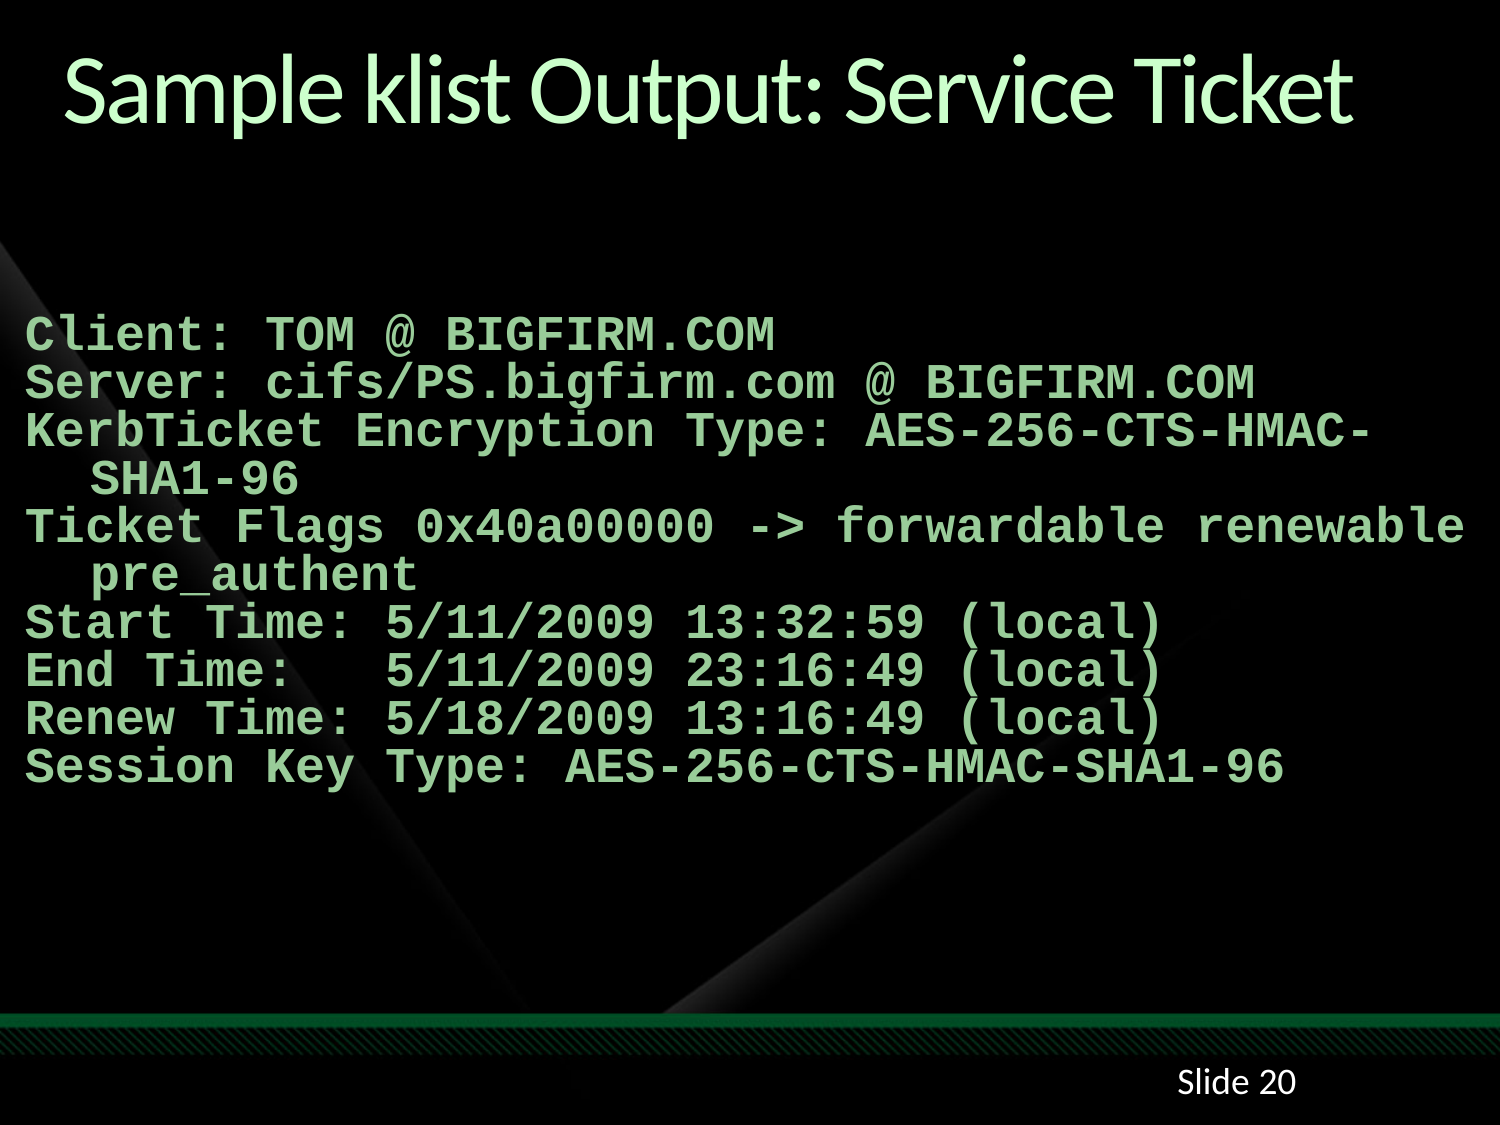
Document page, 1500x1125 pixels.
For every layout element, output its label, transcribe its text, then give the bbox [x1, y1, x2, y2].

list Client: TOM @ BIGFIRM.COM Server: cifs/PS.bigfirm.com @ BIGFIRM.COM KerbTicket Encryption Type: AES-256-CTS-HMAC-SHA1-96 Ticket Flags 0x40a00000 -> forwardable renewable pre_authent Start Time: 5/11/2009 13:32:59 (local) End Time: 5/11/2009 23:16:49 (local) Renew Time: 5/18/2009 13:16:49 (local) Session Key Type: AES-256-CTS-HMAC-SHA1-96 [24, 312, 1475, 970]
footer Slide 20 [1162, 1050, 1500, 1125]
title Sample klist Output: Service Ticket [62, 37, 1438, 147]
picture [0, 0, 1500, 1125]
